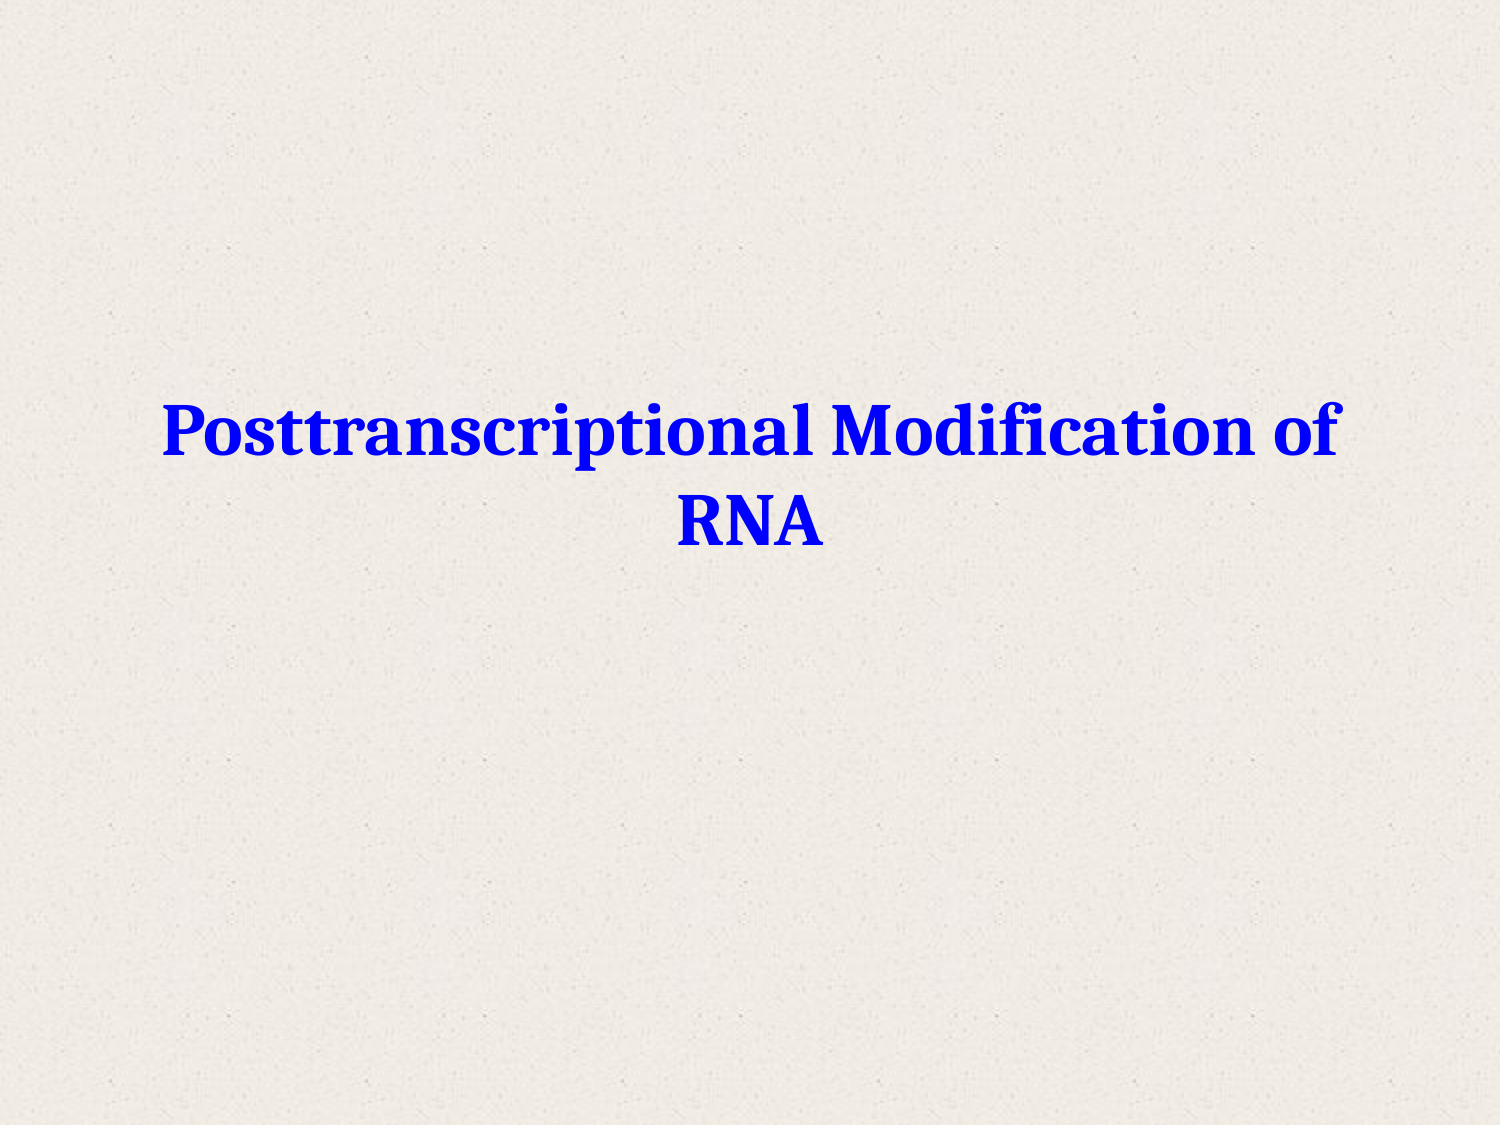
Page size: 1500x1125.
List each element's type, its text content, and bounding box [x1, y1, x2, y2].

title Posttranscriptional Modification of RNA [112, 349, 1388, 591]
